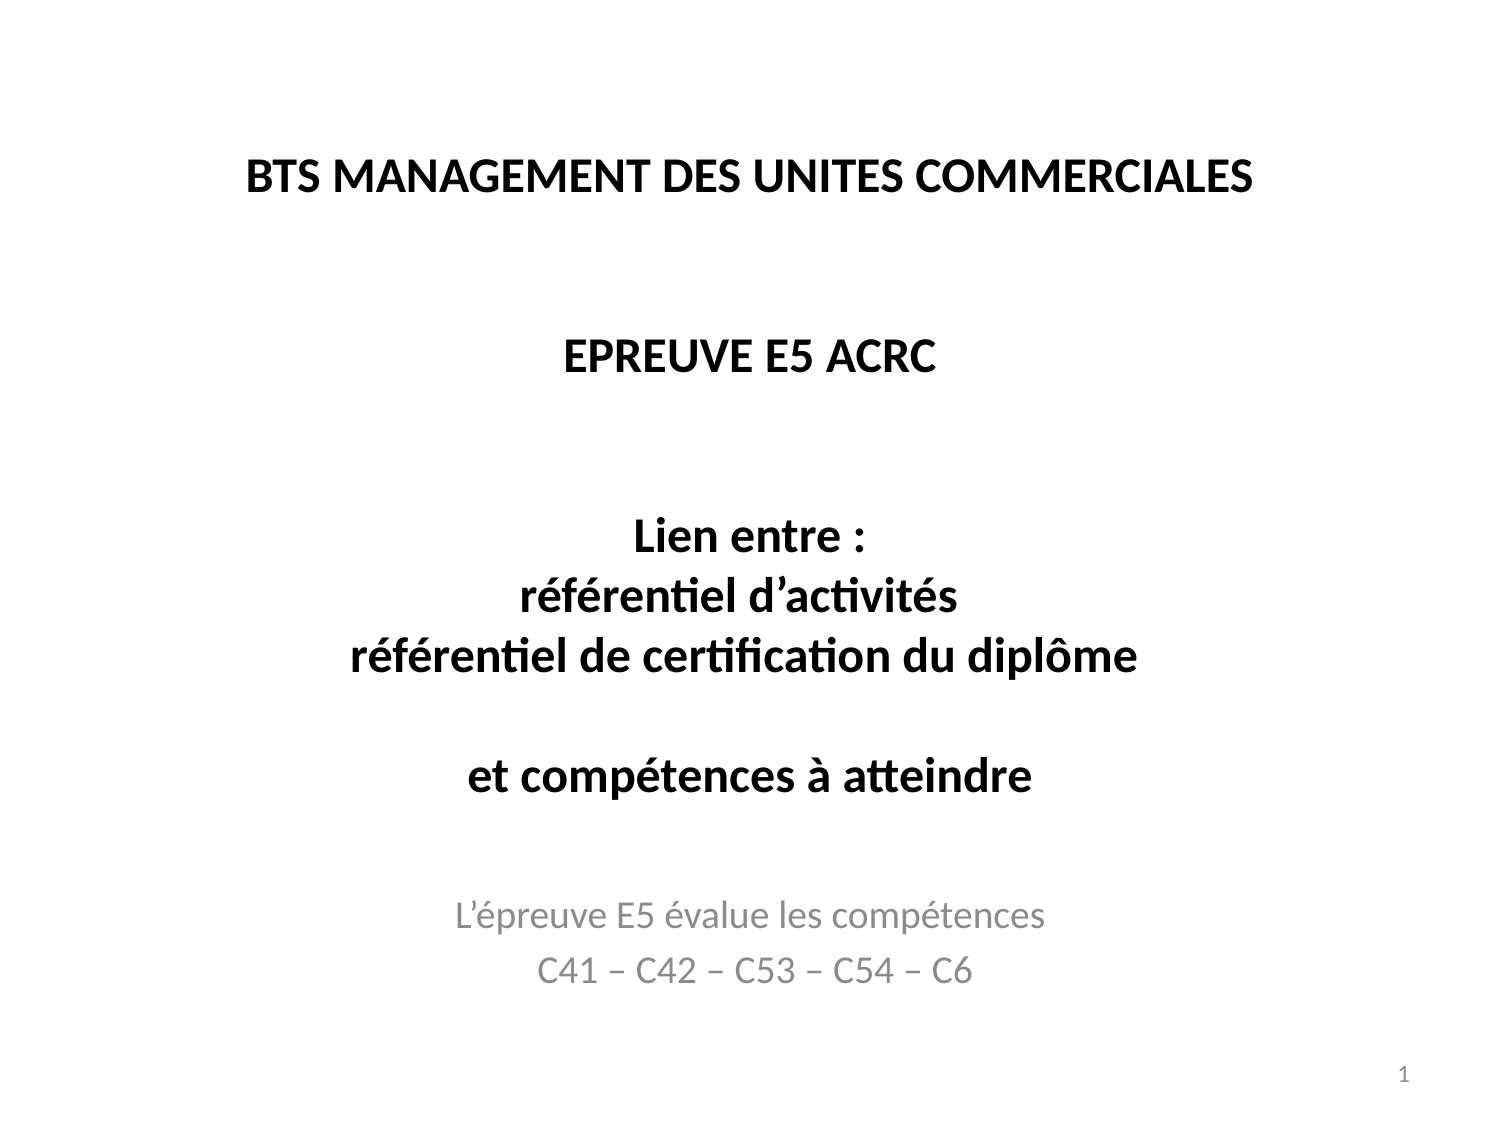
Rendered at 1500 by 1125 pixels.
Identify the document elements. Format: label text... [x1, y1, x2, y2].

slide_number 1 [1074, 1042, 1425, 1103]
subtitle L’épreuve E5 évalue les compétences C41 – C42 – C53 – C54 – C6 [230, 881, 1281, 1000]
title BTS MANAGEMENT DES UNITES COMMERCIALES EPREUVE E5 ACRC Lien entre : référentiel d’activités référentiel de certification du diplôme et compétences à atteindre [112, 78, 1388, 787]
